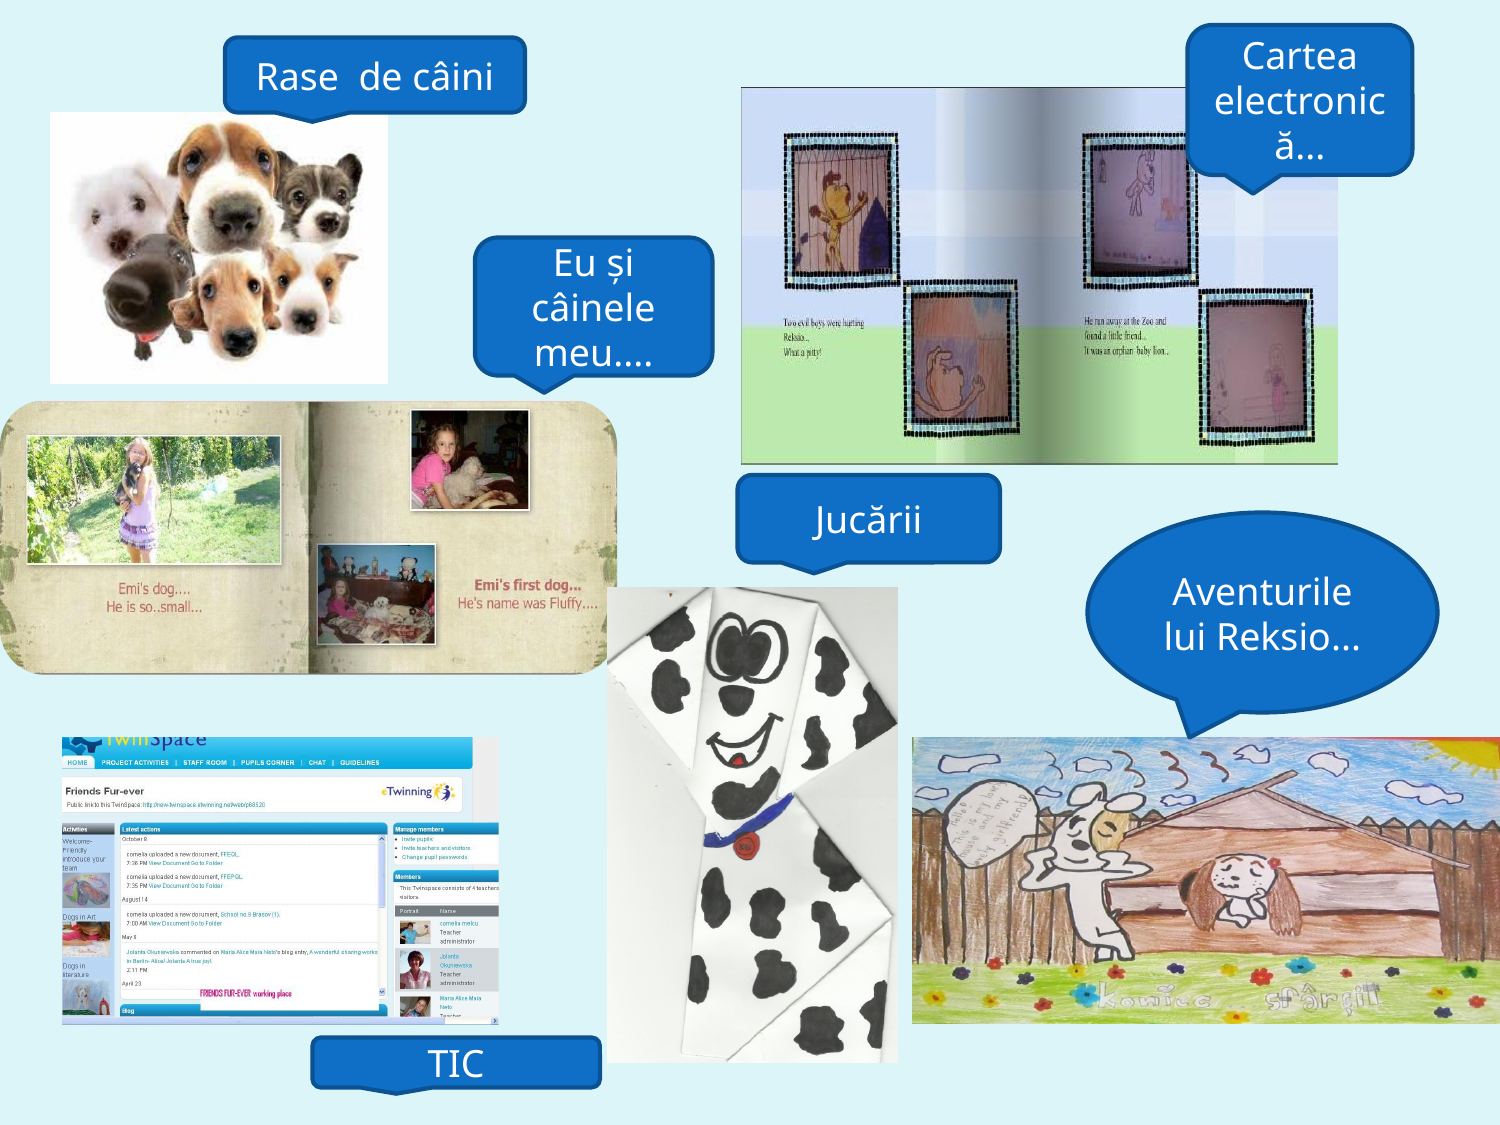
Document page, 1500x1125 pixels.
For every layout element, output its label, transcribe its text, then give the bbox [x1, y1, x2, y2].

picture [0, 399, 898, 1063]
text_box Jucării [735, 472, 1003, 576]
text_box Eu şi câinele meu.... [472, 235, 715, 395]
text_box Rase de câini [222, 35, 528, 115]
picture [741, 87, 1338, 466]
text_box TIC [310, 1035, 603, 1096]
picture [62, 737, 499, 1026]
picture [49, 112, 388, 385]
text_box Cartea electronică... [1185, 22, 1415, 177]
text_box Aventurile lui Reksio... [1085, 510, 1440, 737]
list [941, 737, 1500, 1024]
